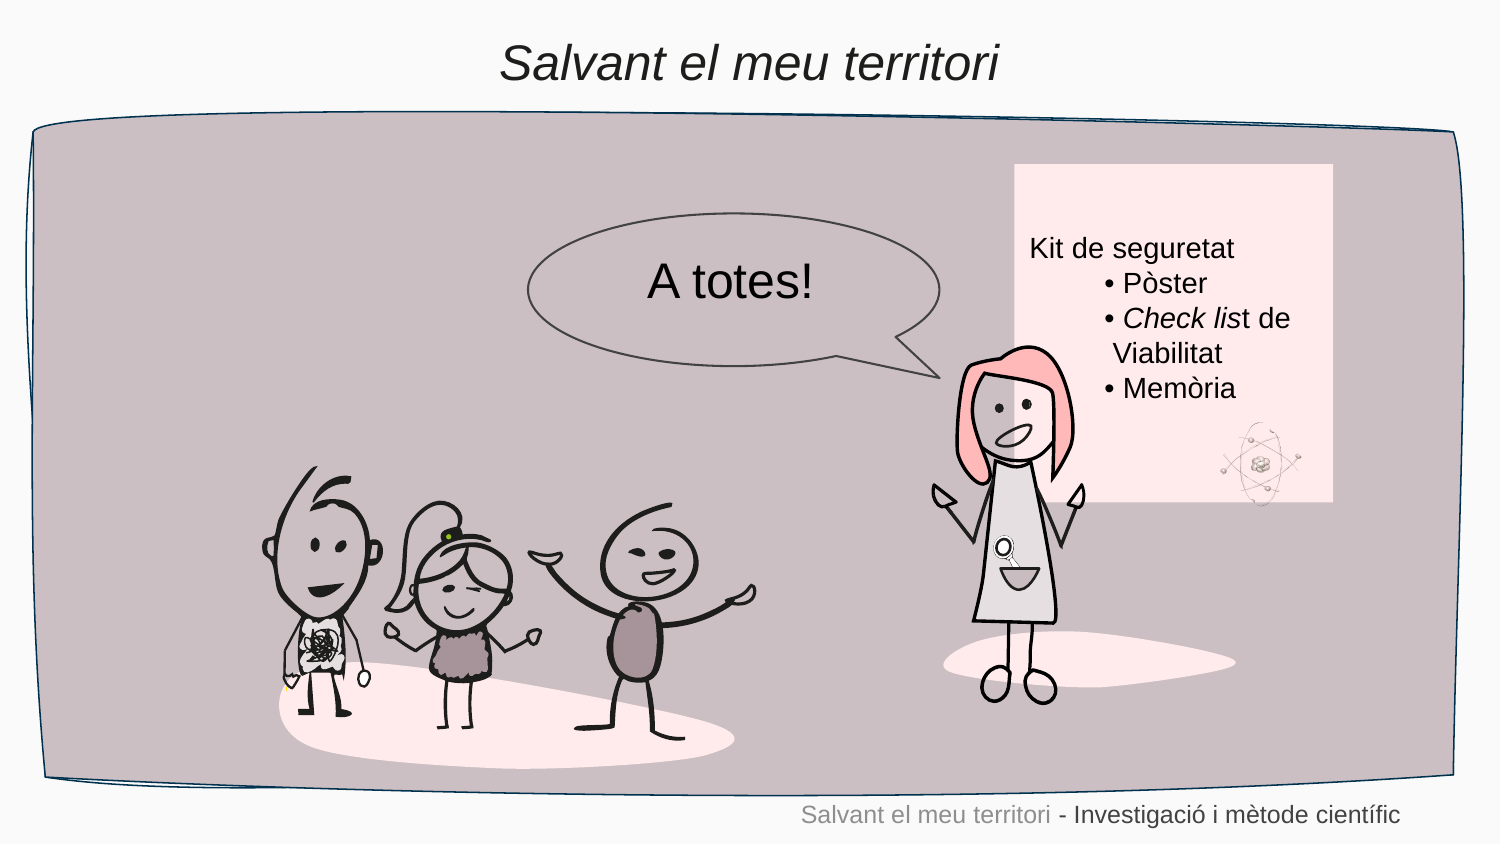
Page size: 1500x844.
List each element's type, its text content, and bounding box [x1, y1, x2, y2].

text_box Kit de seguretat • Pòster • Check list de Viabilitat • Memòria [1014, 164, 1334, 503]
text_box [284, 726, 724, 769]
text_box [26, 111, 1464, 790]
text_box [261, 465, 384, 718]
text_box [567, 335, 926, 376]
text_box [528, 502, 755, 741]
text_box [596, 213, 872, 233]
text_box [914, 252, 940, 327]
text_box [383, 500, 529, 729]
text_box Salvant el meu territori - Investigació i mètode científic [88, 790, 1417, 844]
text_box [1098, 633, 1236, 688]
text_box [931, 346, 1093, 705]
text_box [1213, 416, 1307, 511]
text_box Salvant el meu territori [0, 20, 1499, 106]
text_box A totes! [527, 233, 914, 335]
